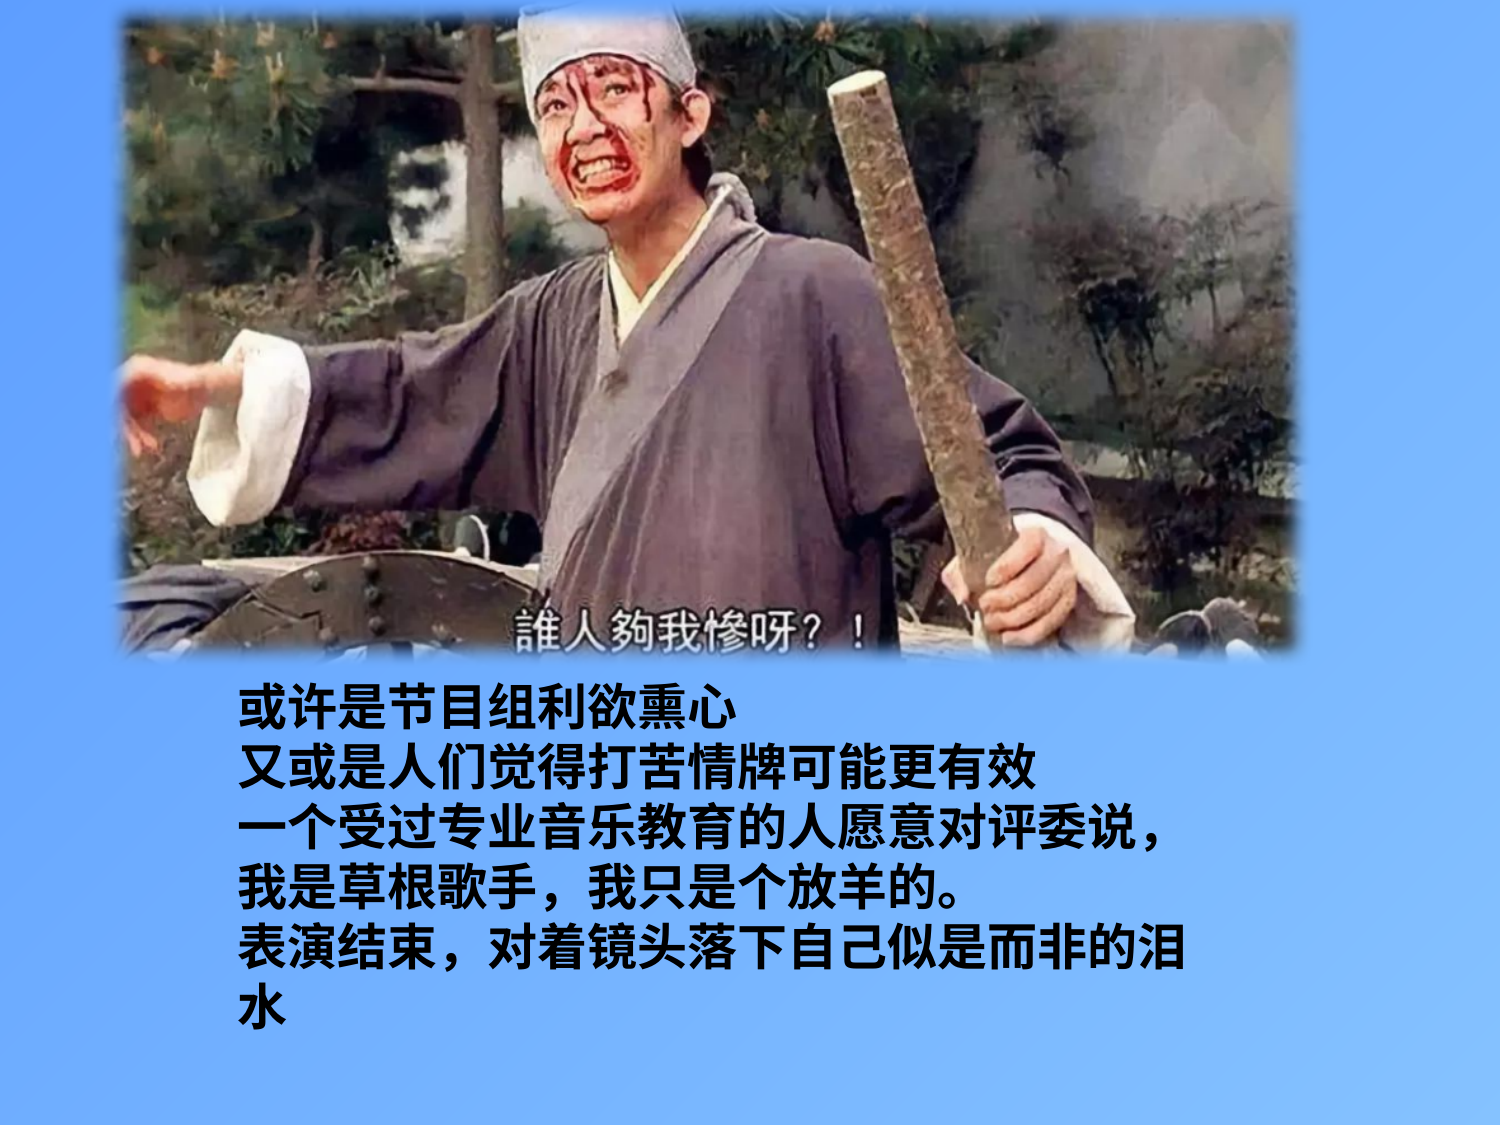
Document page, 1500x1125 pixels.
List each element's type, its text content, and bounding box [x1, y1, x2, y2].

picture [105, 0, 1313, 668]
text_box 或许是节目组利欲熏心 又或是人们觉得打苦情牌可能更有效 一个受过专业音乐教育的人愿意对评委说，我是草根歌手，我只是个放羊的。 表演结束，对着镜头落下自己似是而非的泪水 [222, 677, 1231, 1043]
